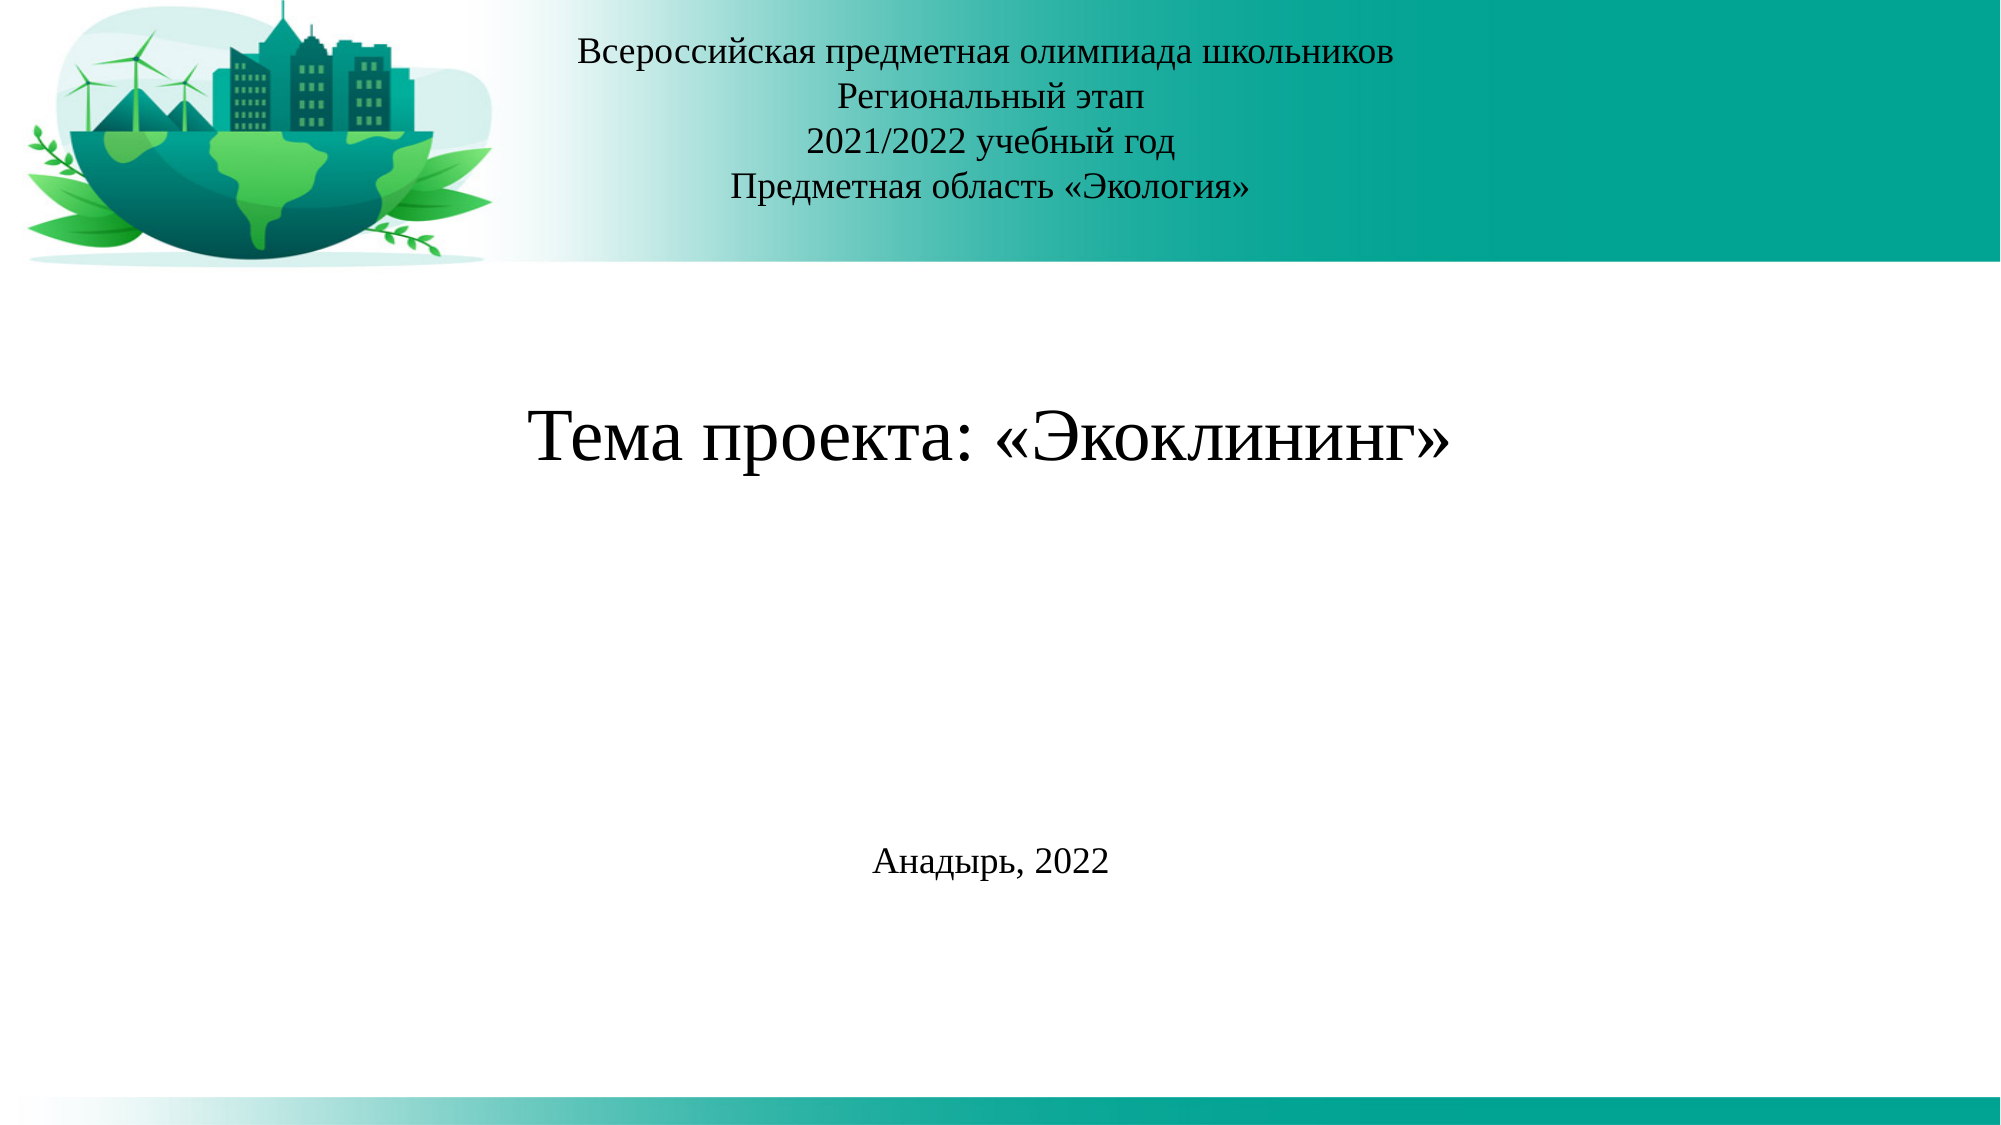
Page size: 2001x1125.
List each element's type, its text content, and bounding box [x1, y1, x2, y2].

title Всероссийская предметная олимпиада школьников Региональный этап 2021/2022 учебный год Предметная область «Экология» Тема проекта: «Экоклининг» Анадырь, 2022 [240, 18, 1741, 1063]
picture [0, 0, 2001, 1125]
